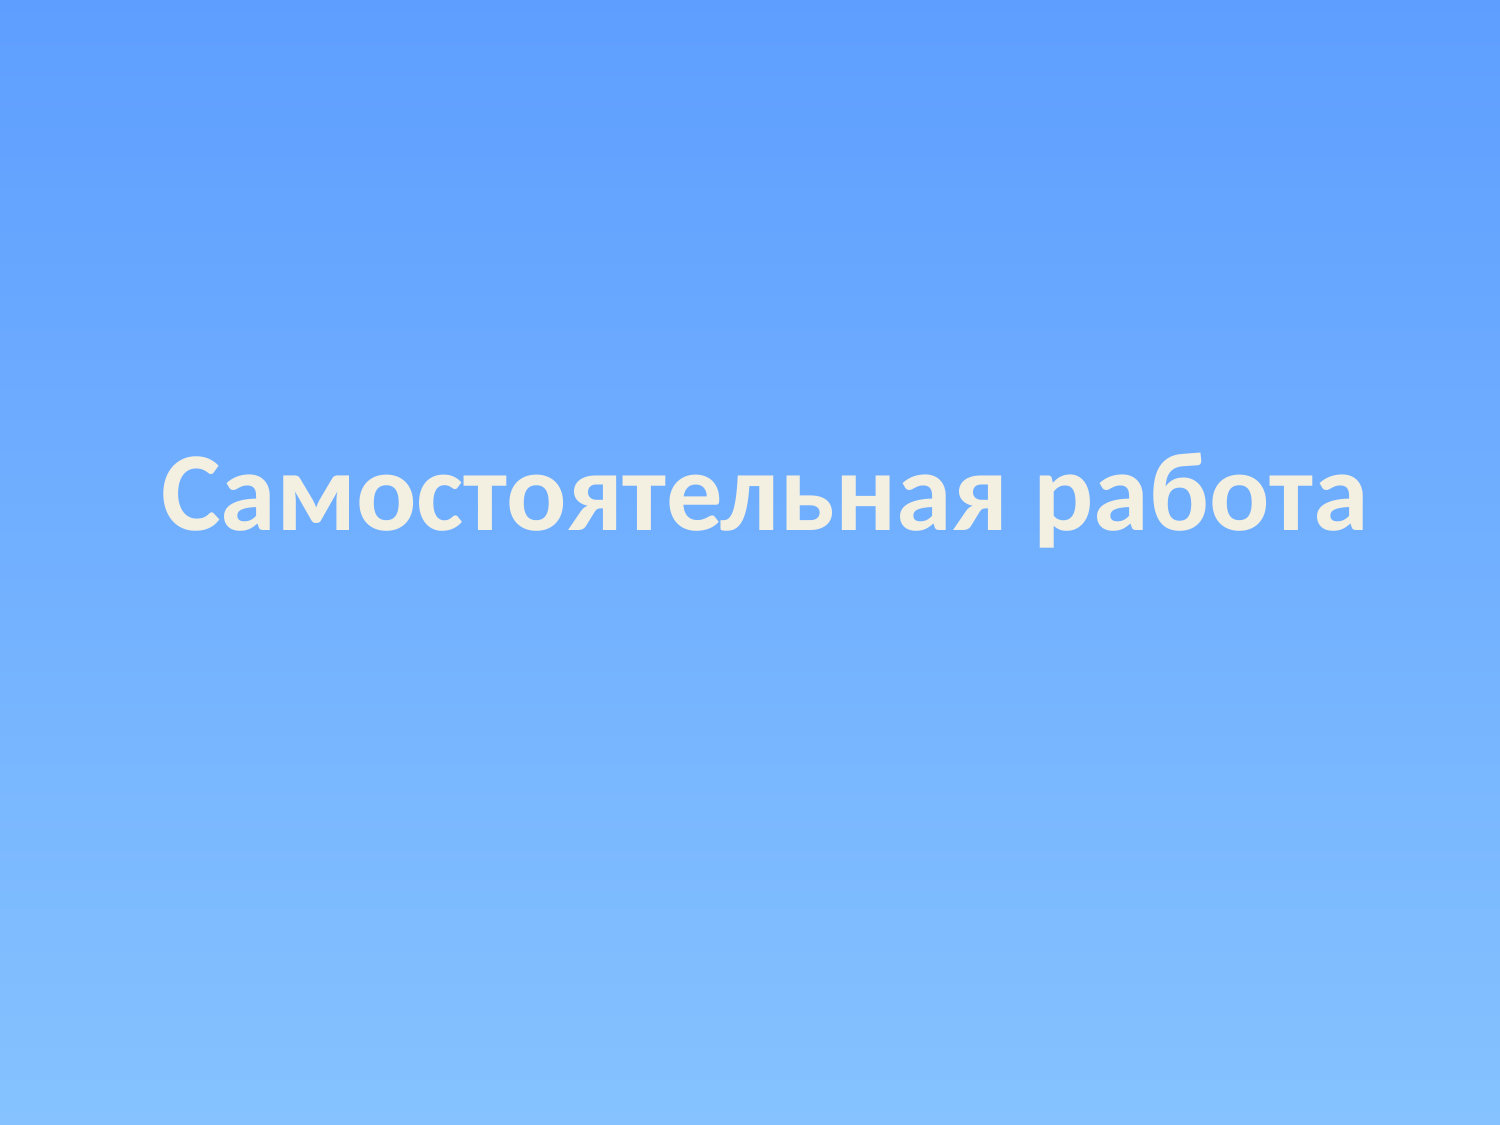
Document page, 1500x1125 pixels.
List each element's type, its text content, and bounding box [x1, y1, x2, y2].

text_box Самостоятельная работа [146, 410, 1385, 560]
